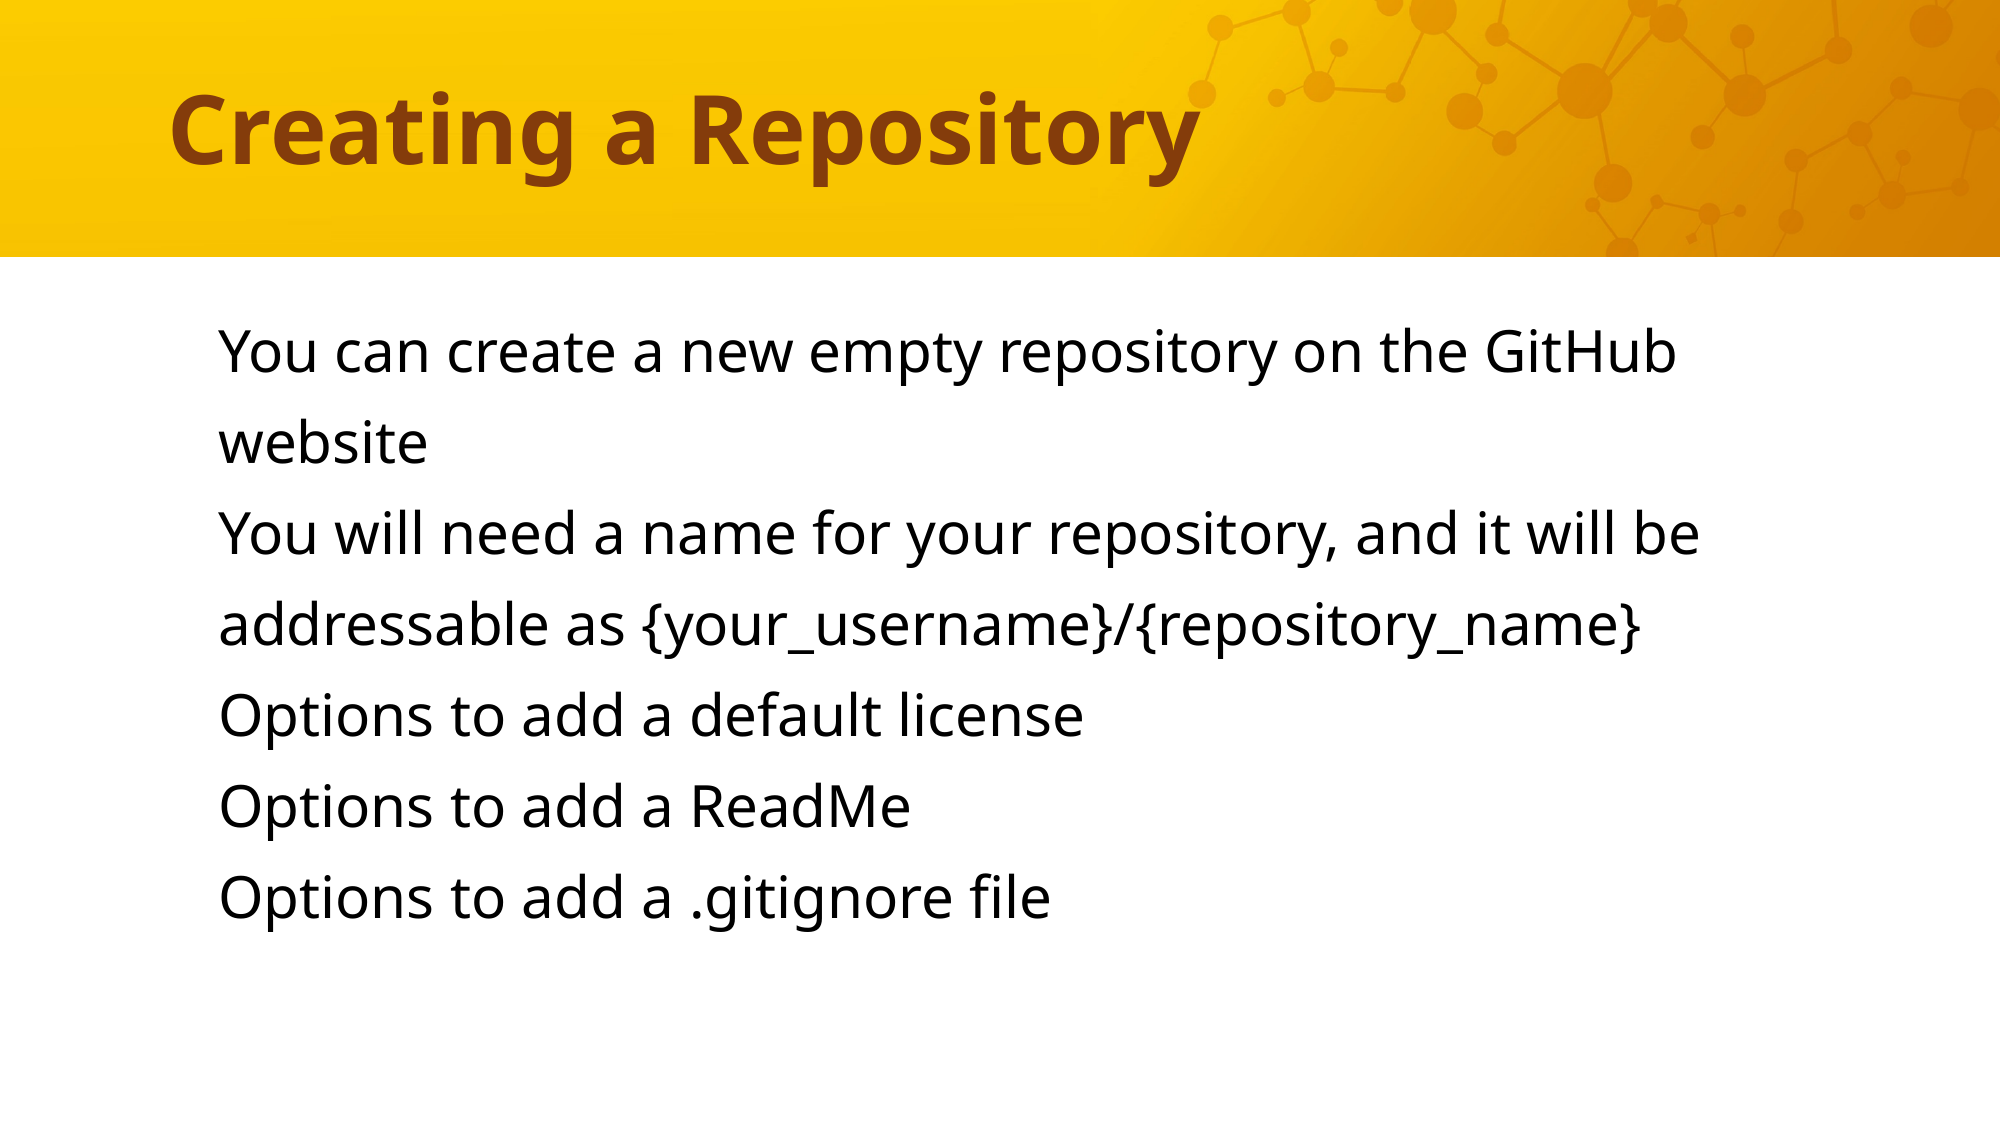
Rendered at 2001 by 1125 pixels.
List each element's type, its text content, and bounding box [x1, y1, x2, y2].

picture [0, 0, 2000, 257]
text_box You can create a new empty repository on the GitHub website You will need a name for your repository, and it will be addressable as {your_username}/{repository_name} Options to add a default license Options to add a ReadMe Options to add a .gitignore file [72, 286, 1793, 1125]
